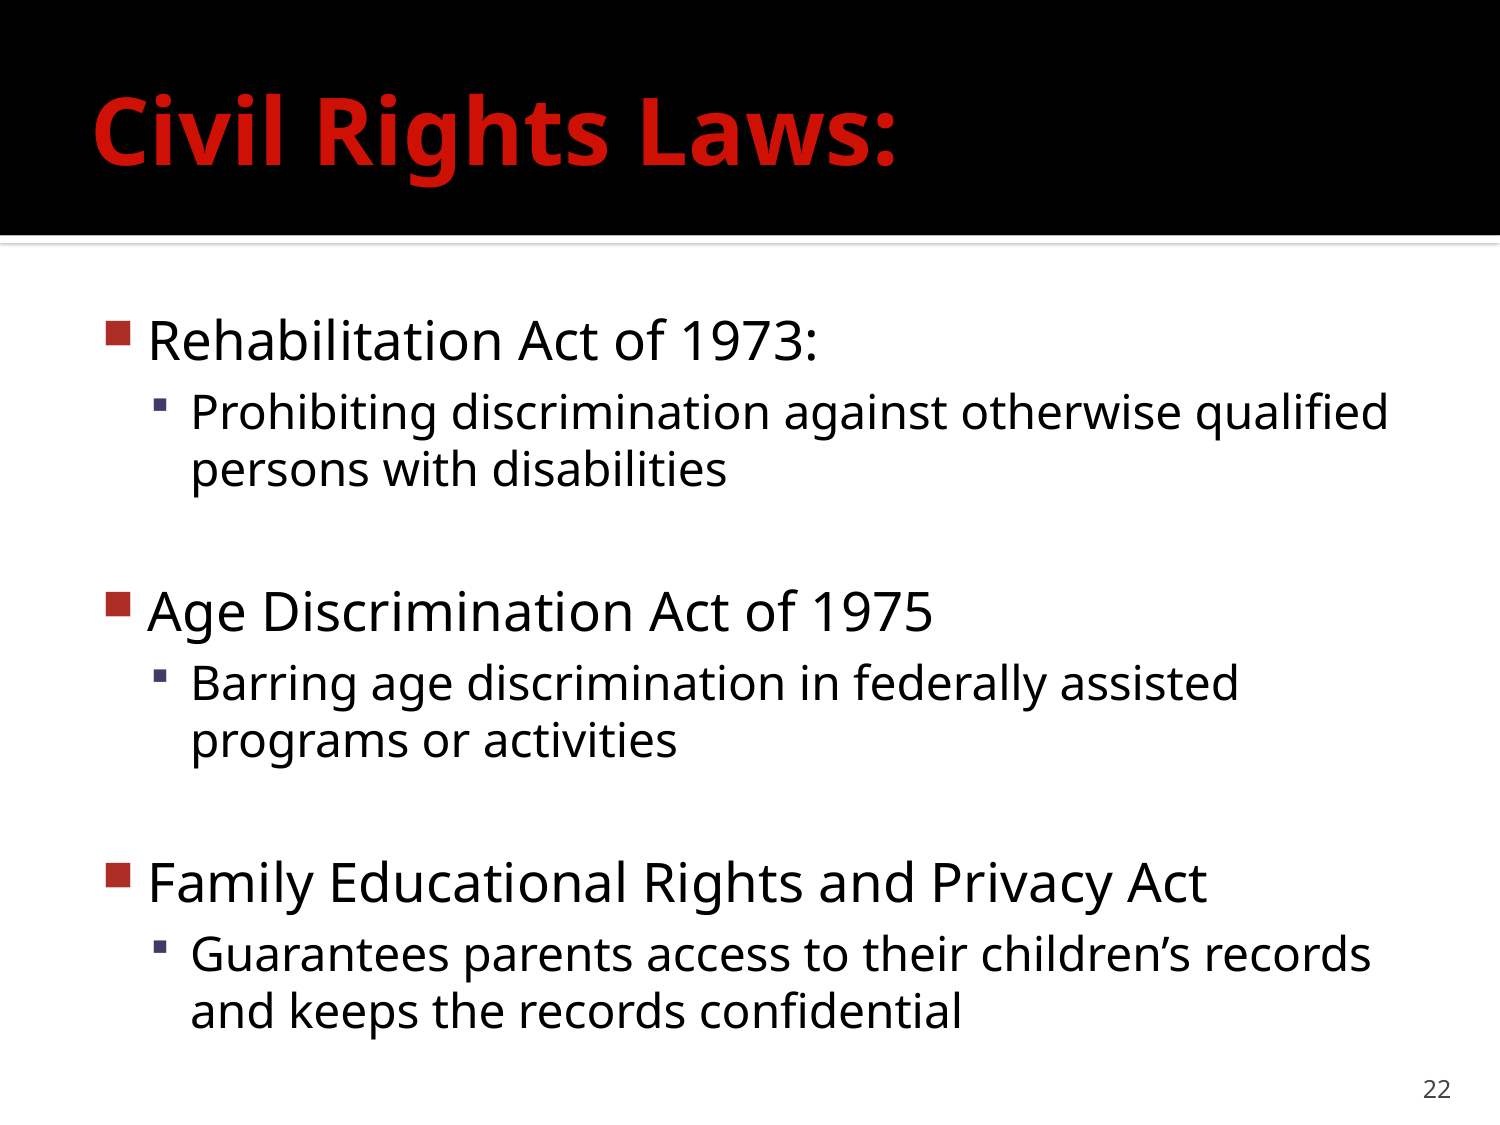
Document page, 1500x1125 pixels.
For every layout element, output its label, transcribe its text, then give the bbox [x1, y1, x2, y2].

list Rehabilitation Act of 1973: Prohibiting discrimination against otherwise qualified persons with disabilities Age Discrimination Act of 1975 Barring age discrimination in federally assisted programs or activities Family Educational Rights and Privacy Act Guarantees parents access to their children’s records and keeps the records confidential [75, 291, 1425, 1050]
slide_number 22 [1345, 1062, 1467, 1108]
title Civil Rights Laws: [75, 25, 1425, 231]
